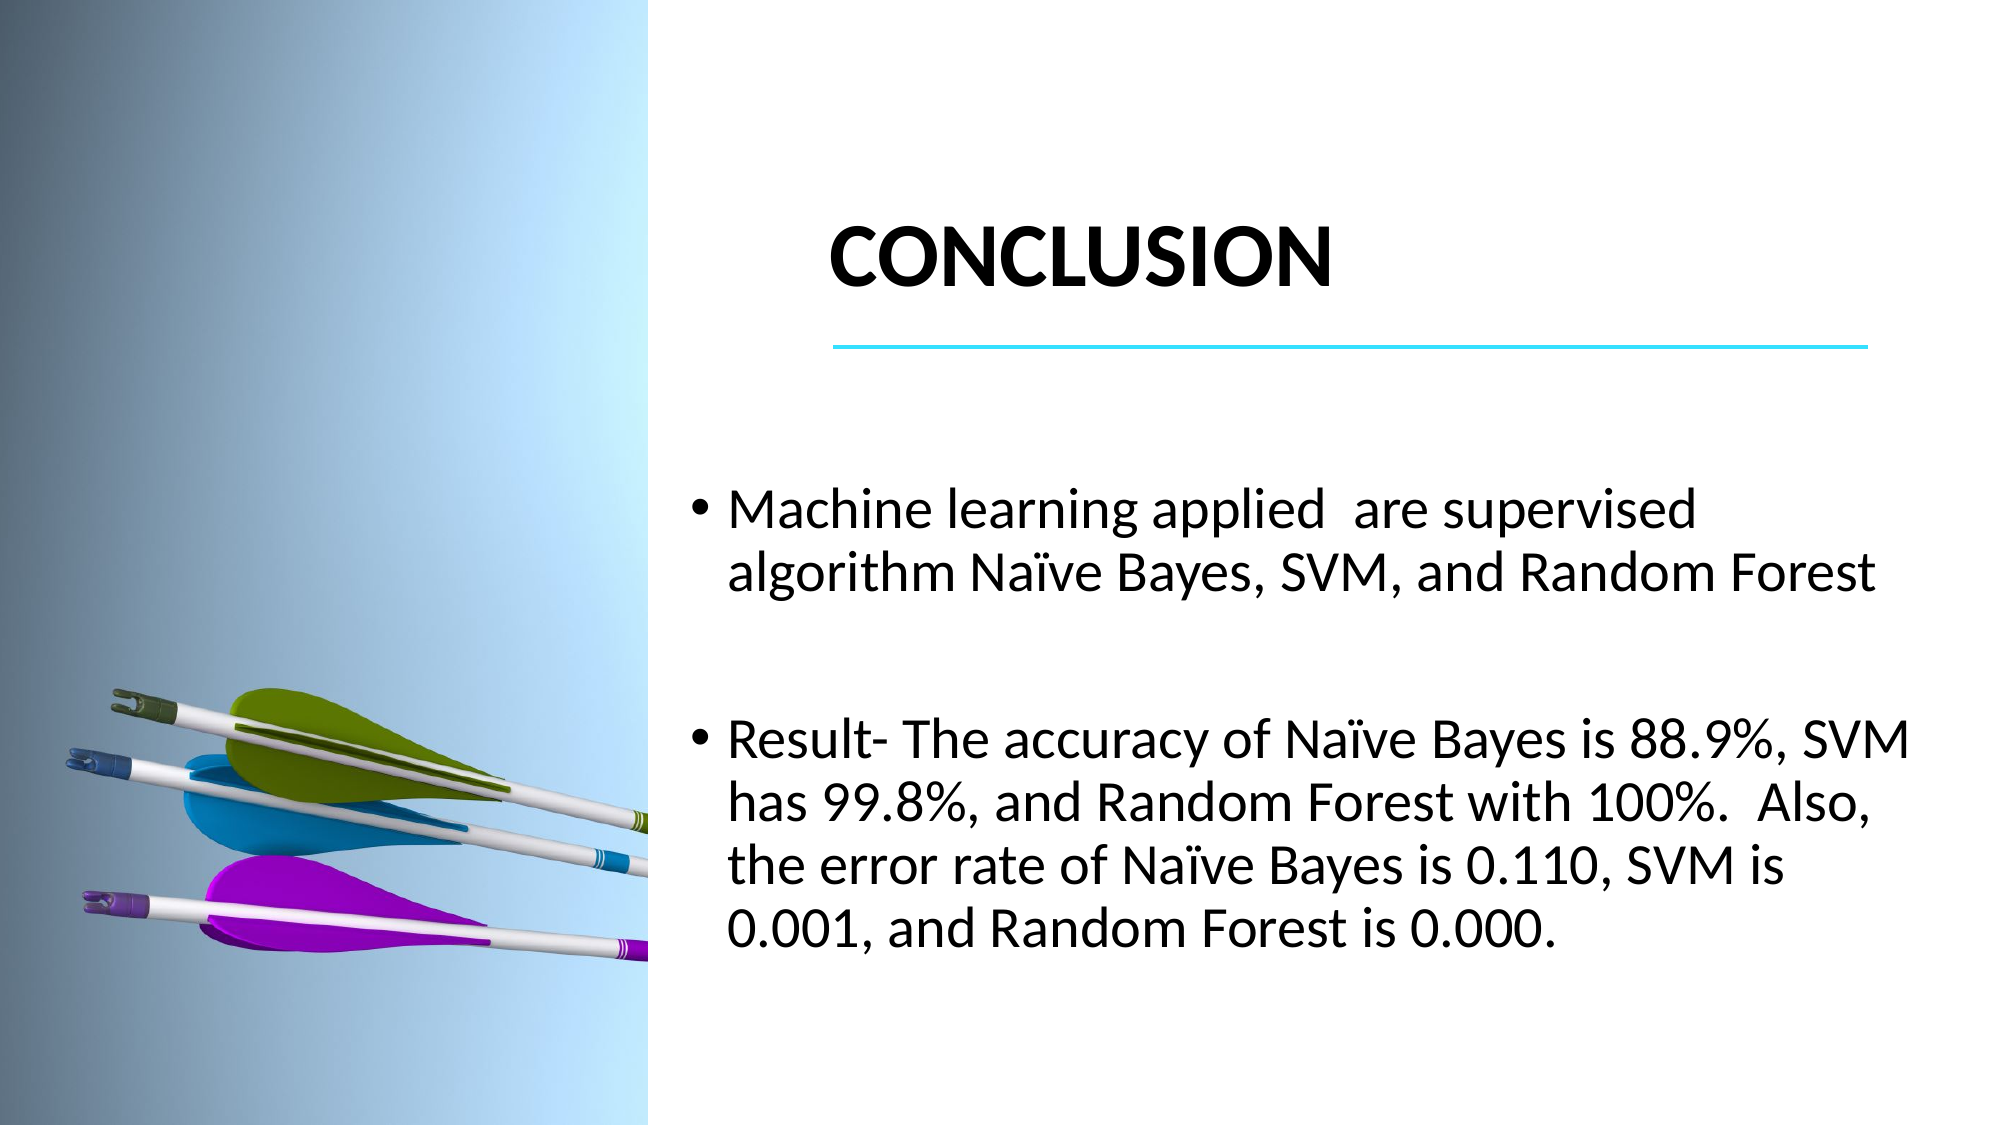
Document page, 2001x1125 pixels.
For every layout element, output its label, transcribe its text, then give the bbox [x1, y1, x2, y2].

picture [0, 0, 648, 1125]
title CONCLUSION [814, 103, 1895, 315]
list Machine learning applied are supervised algorithm Naïve Bayes, SVM, and Random Forest Result- The accuracy of Naïve Bayes is 88.9%, SVM has 99.8%, and Random Forest with 100%. Also, the error rate of Naïve Bayes is 0.110, SVM is 0.001, and Random Forest is 0.000. [675, 399, 1961, 1071]
